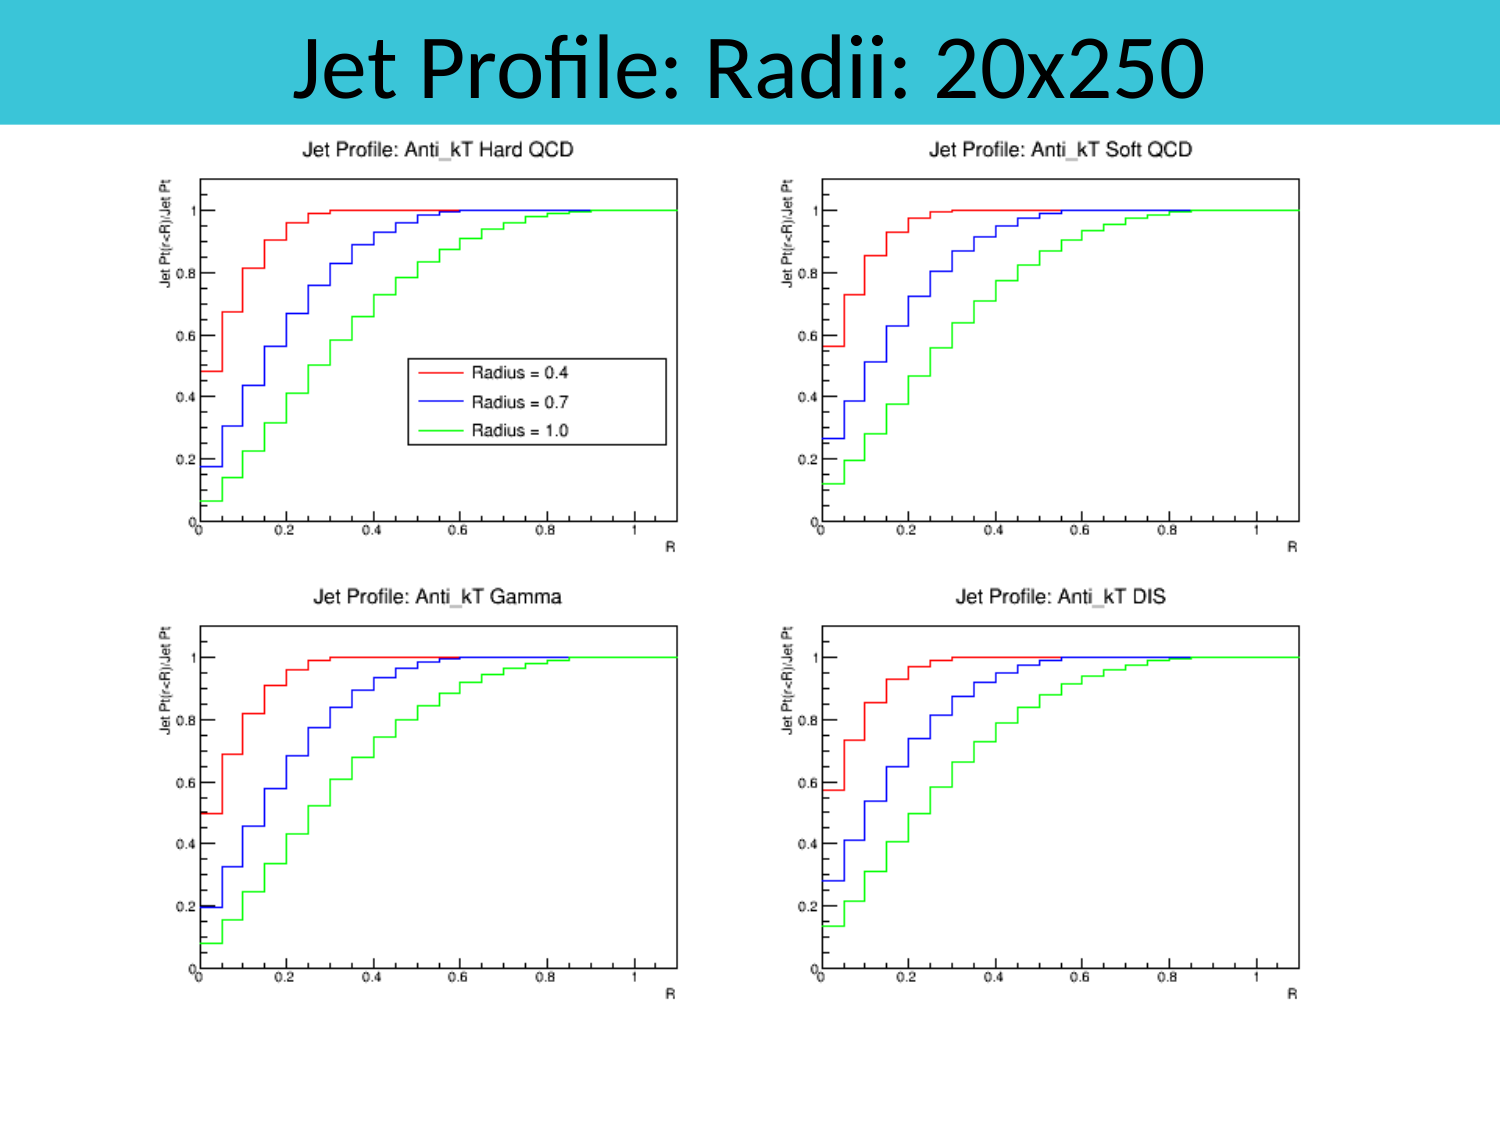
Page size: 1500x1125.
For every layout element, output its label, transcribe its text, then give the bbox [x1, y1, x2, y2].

text_box Jet Profile: Radii: 20x250 [0, 0, 1500, 125]
picture [128, 127, 1372, 1021]
